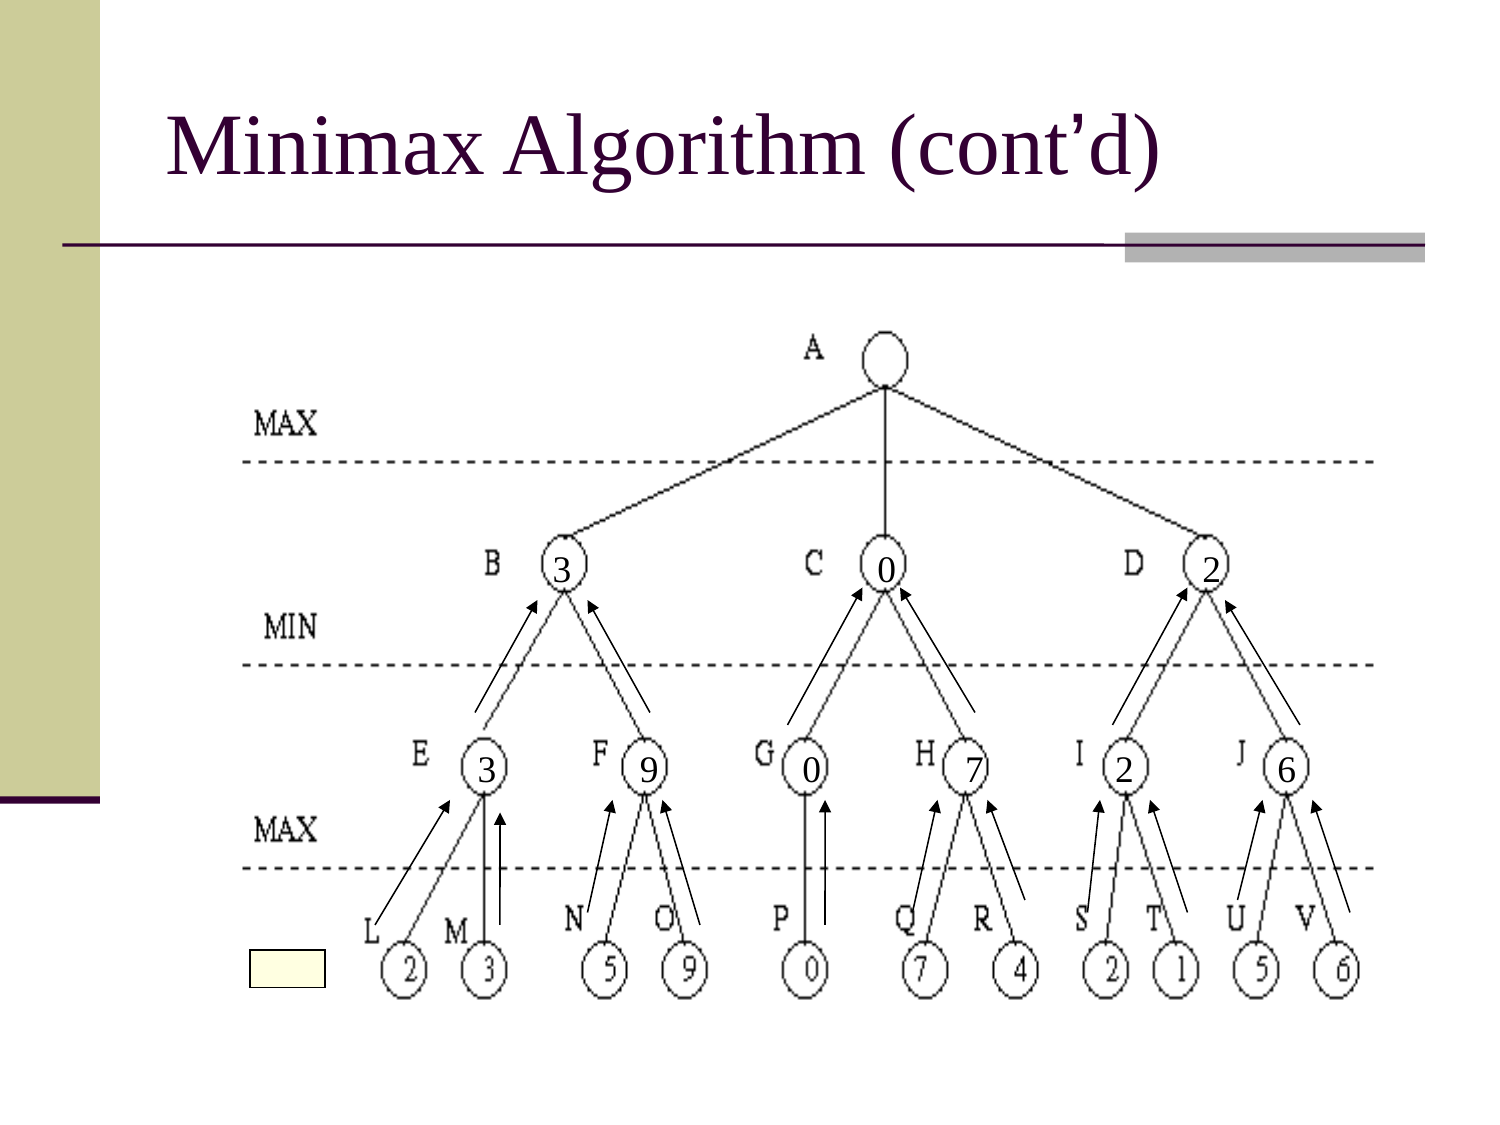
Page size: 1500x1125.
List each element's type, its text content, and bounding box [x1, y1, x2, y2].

title Minimax Algorithm (cont’d) [149, 45, 1426, 234]
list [224, 299, 1401, 1038]
